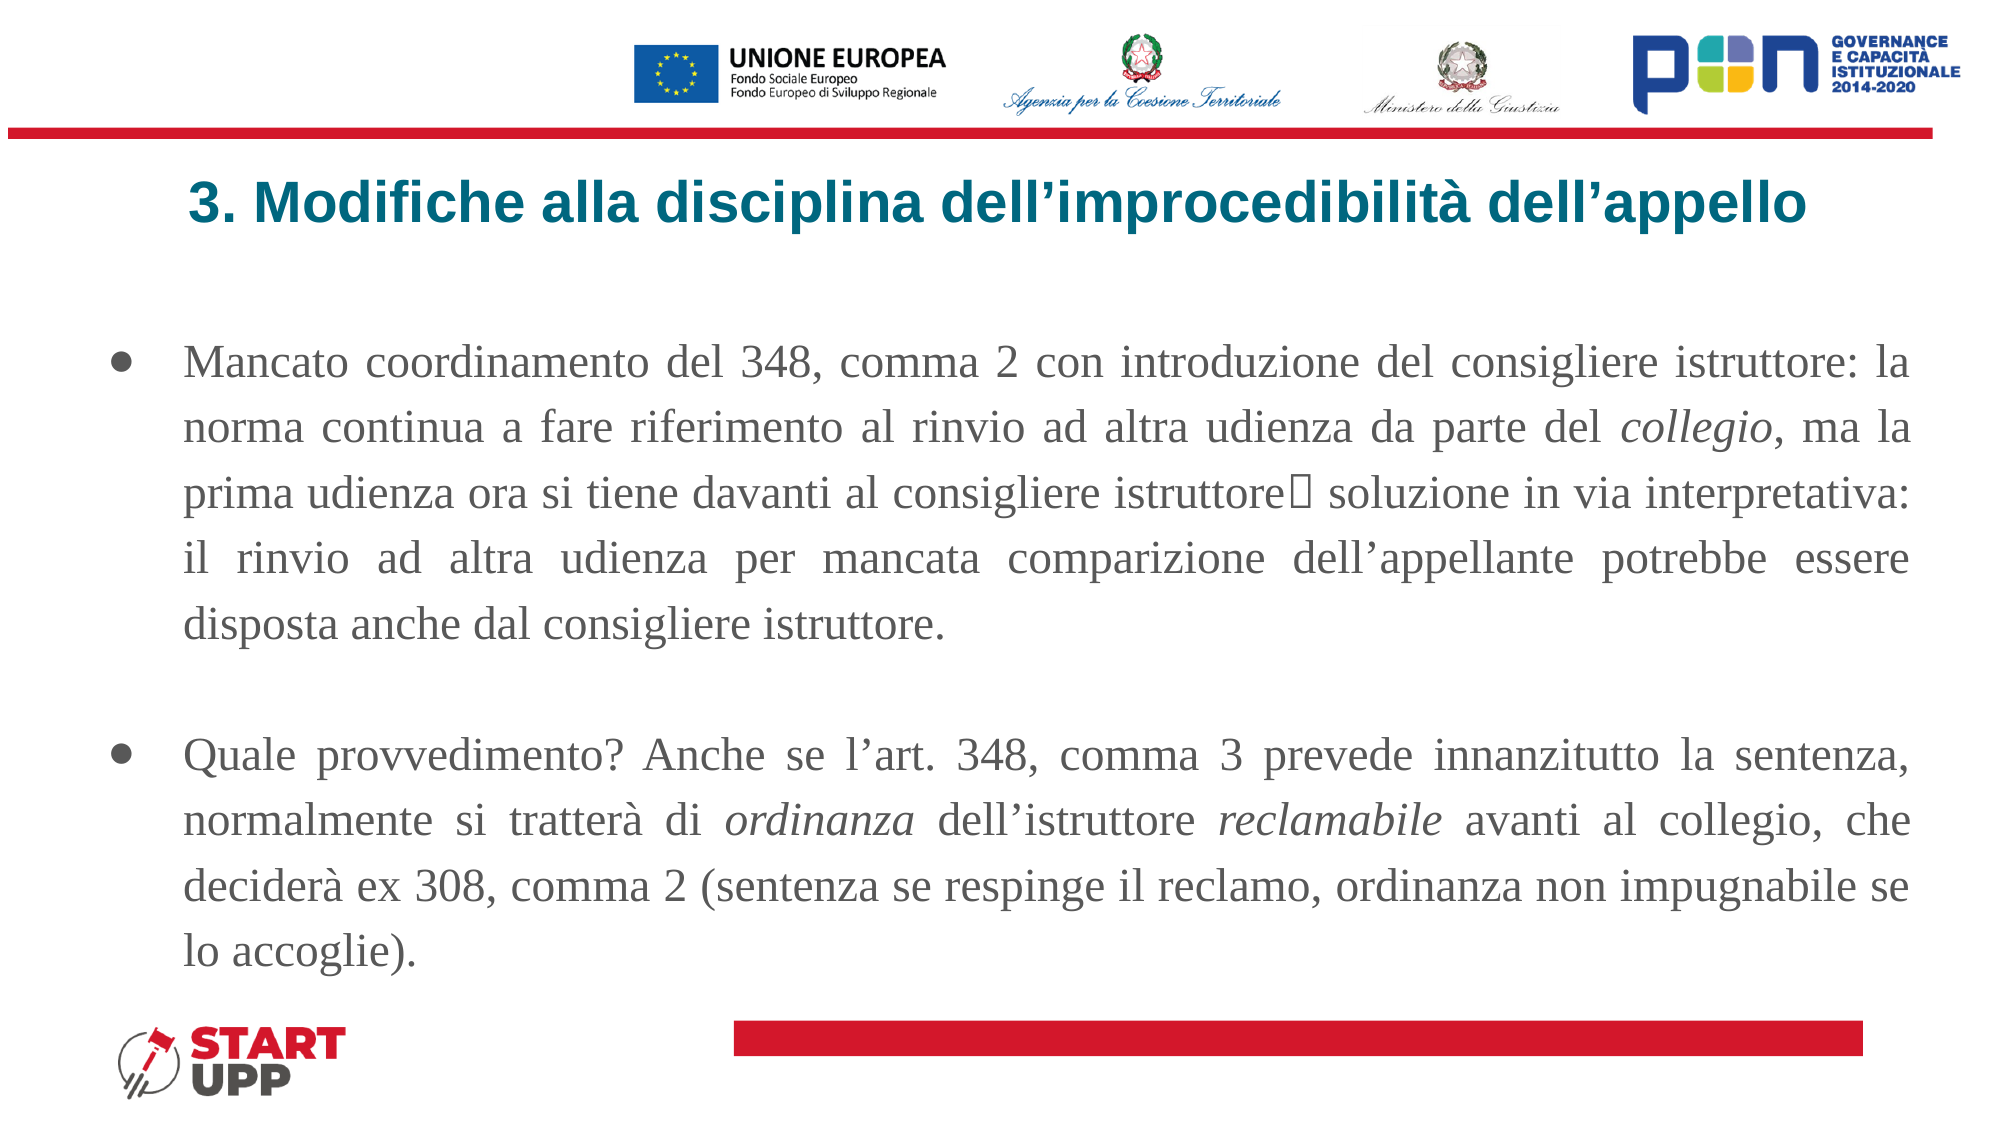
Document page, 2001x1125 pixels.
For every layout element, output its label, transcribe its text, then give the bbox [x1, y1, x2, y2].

picture [612, 24, 1972, 119]
list Mancato coordinamento del 348, comma 2 con introduzione del consigliere istruttore: la norma continua a fare riferimento al rinvio ad altra udienza da parte del collegio, ma la prima udienza ora si tiene davanti al consigliere istruttore soluzione in via interpretativa: il rinvio ad altra udienza per mancata comparizione dell’appellante potrebbe essere disposta anche dal consigliere istruttore. Quale provvedimento? Anche se l’art. 348, comma 3 prevede innanzitutto la sentenza, normalmente si tratterà di ordinanza dell’istruttore reclamabile avanti al collegio, che deciderà ex 308, comma 2 (sentenza se respinge il reclamo, ordinanza non impugnabile se lo accoglie). [67, 301, 1933, 1000]
title 3. Modifiche alla disciplina dell’improcedibilità dell’appello [67, 144, 1932, 271]
picture [114, 1019, 351, 1103]
